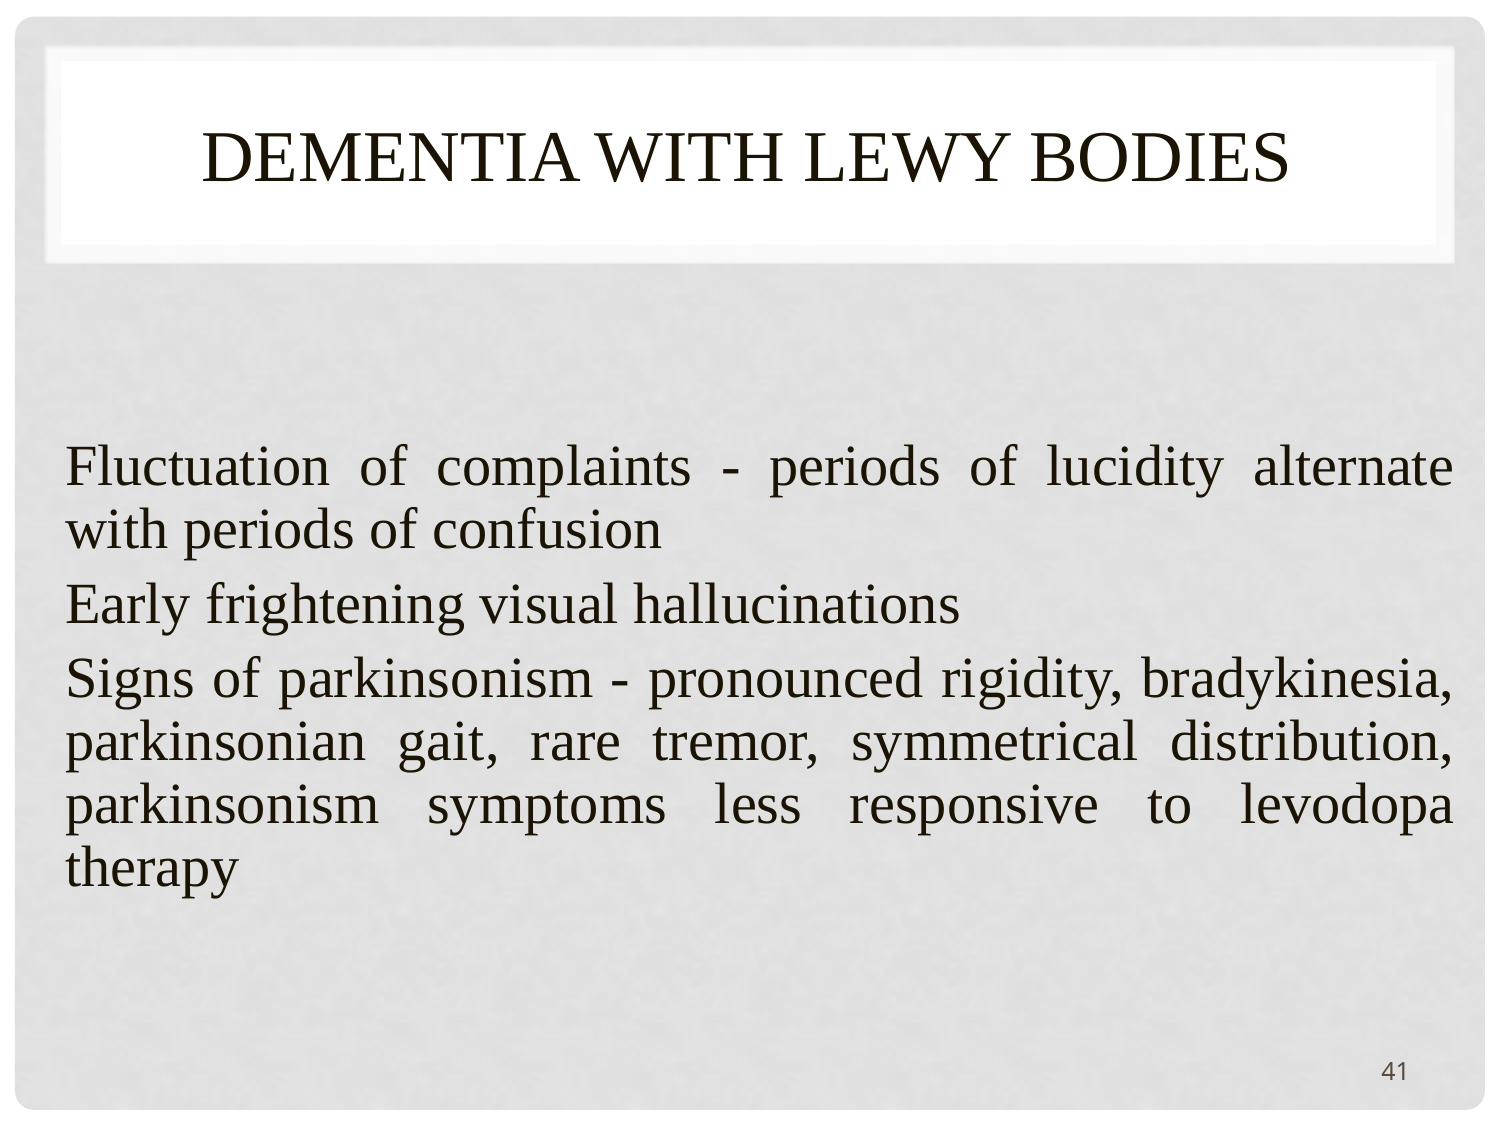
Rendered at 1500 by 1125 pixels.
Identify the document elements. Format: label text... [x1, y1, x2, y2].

title Dementia with Lewy bodies [69, 66, 1425, 238]
text_box Fluctuation of complaints - periods of lucidity alternate with periods of confusion Early frightening visual hallucinations Signs of parkinsonism - pronounced rigidity, bradykinesia, parkinsonian gait, rare tremor, symmetrical distribution, parkinsonism symptoms less responsive to levodopa therapy [49, 271, 1470, 1088]
slide_number 41 [1074, 1042, 1425, 1103]
